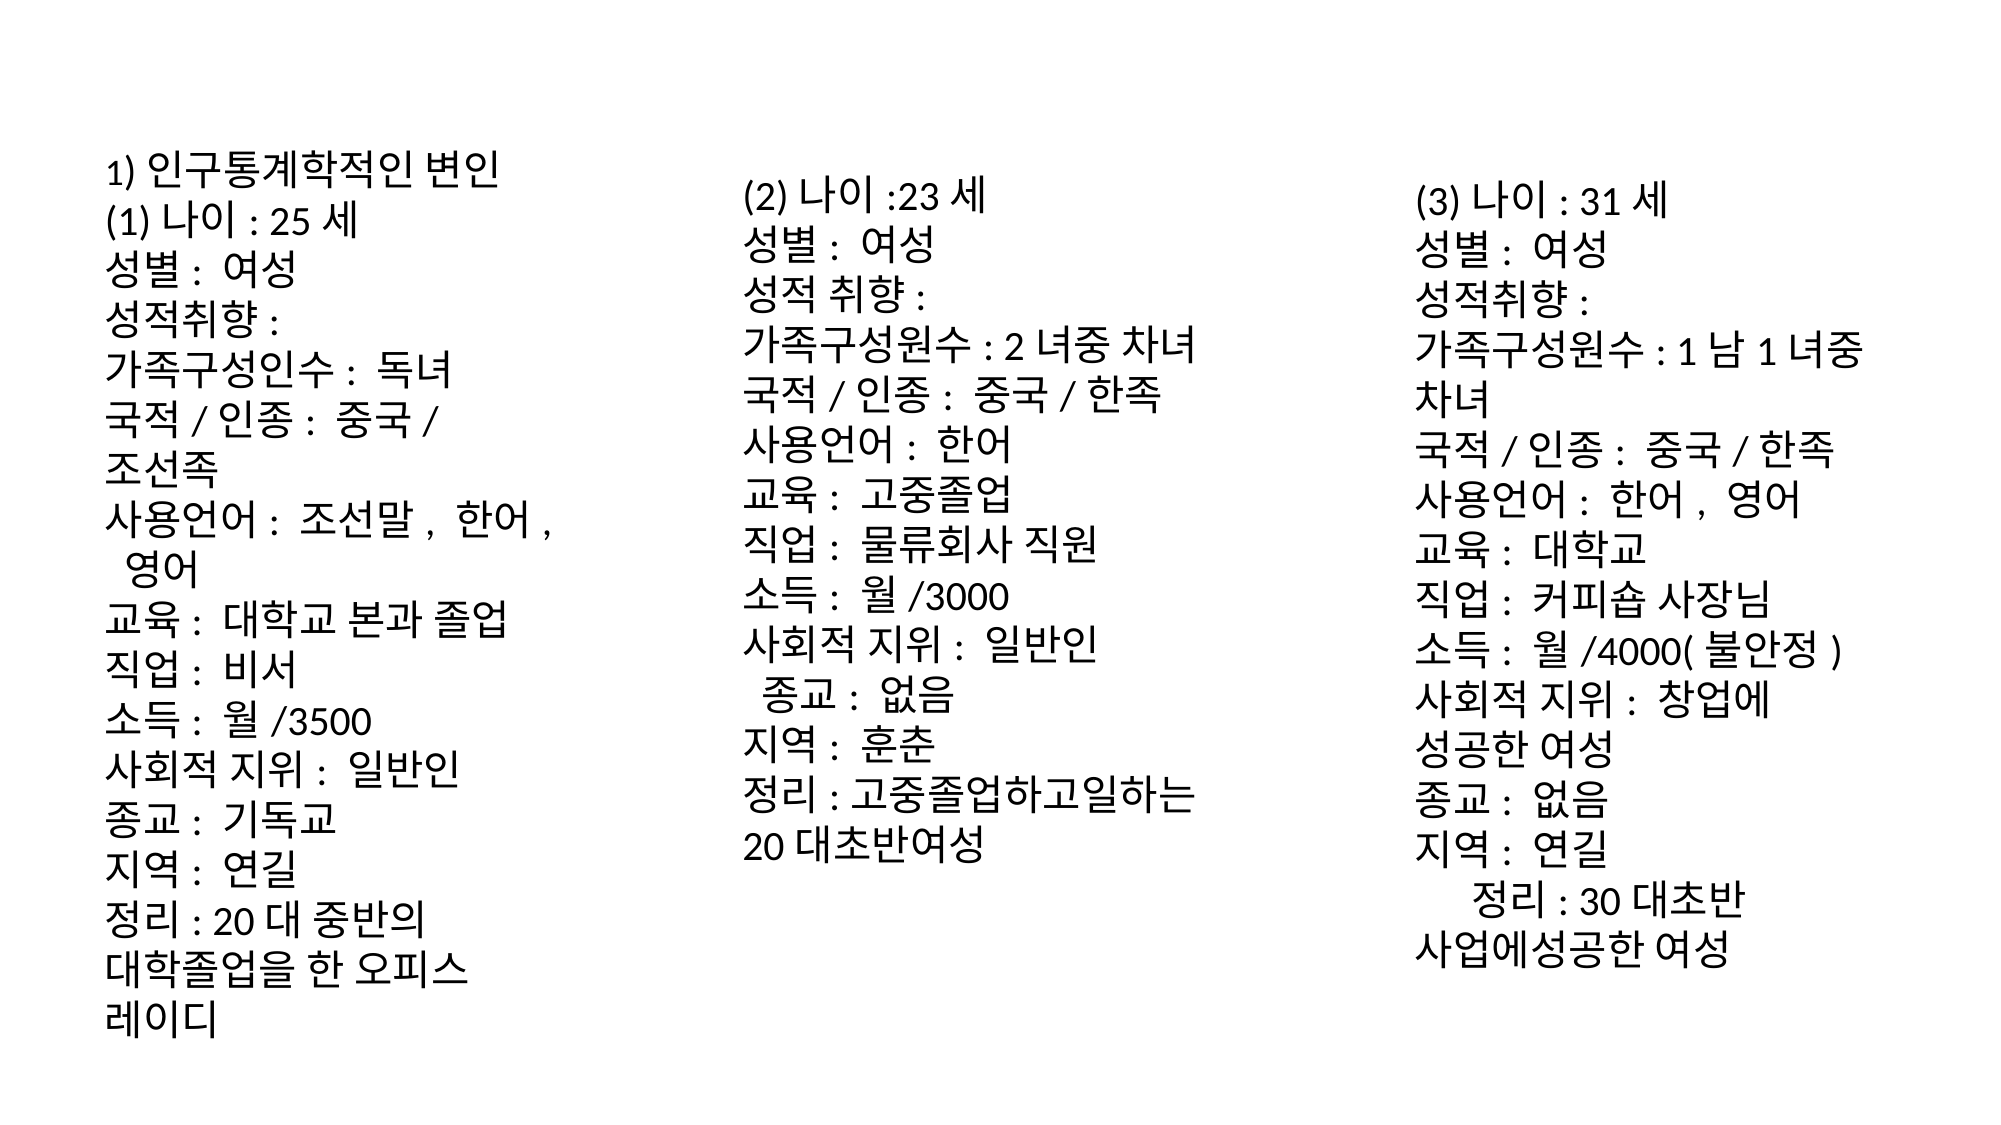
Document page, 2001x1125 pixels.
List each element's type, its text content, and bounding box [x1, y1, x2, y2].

text_box (2)나이:23세 성별: 여성 성적 취향: 가족구성원수: 2녀중 차녀 국적/인종: 중국/한족 사용언어: 한어 교육: 고중졸업 직업: 물류회사 직원 소득: 월/3000 사회적 지위: 일반인 종교: 없음 지역: 훈춘 정리:고중졸업하고일하는20대초반여성 [727, 161, 1223, 877]
text_box 1)인구통계학적인 변인 (1)나이: 25세 성별: 여성 성적취향: 가족구성인수: 독녀 국적/인종: 중국/조선족 사용언어: 조선말, 한어, 영어 교육: 대학교 본과 졸업 직업: 비서 소득: 월/3500 사회적 지위: 일반인 종교: 기독교 지역: 연길 정리: 20대 중반의 대학졸업을 한 오피스 레이디 [90, 136, 563, 1052]
text_box (3)나이: 31세 성별: 여성 성적취향: 가족구성원수: 1남1녀중 차녀 국적/인종: 중국/한족 사용언어: 한어, 영어 교육: 대학교 직업: 커피숍 사장님 소득: 월/4000(불안정) 사회적 지위: 창업에 성공한 여성 종교: 없음 지역: 연길 정리: 30대초반 사업에성공한 여성 [1399, 166, 1880, 982]
